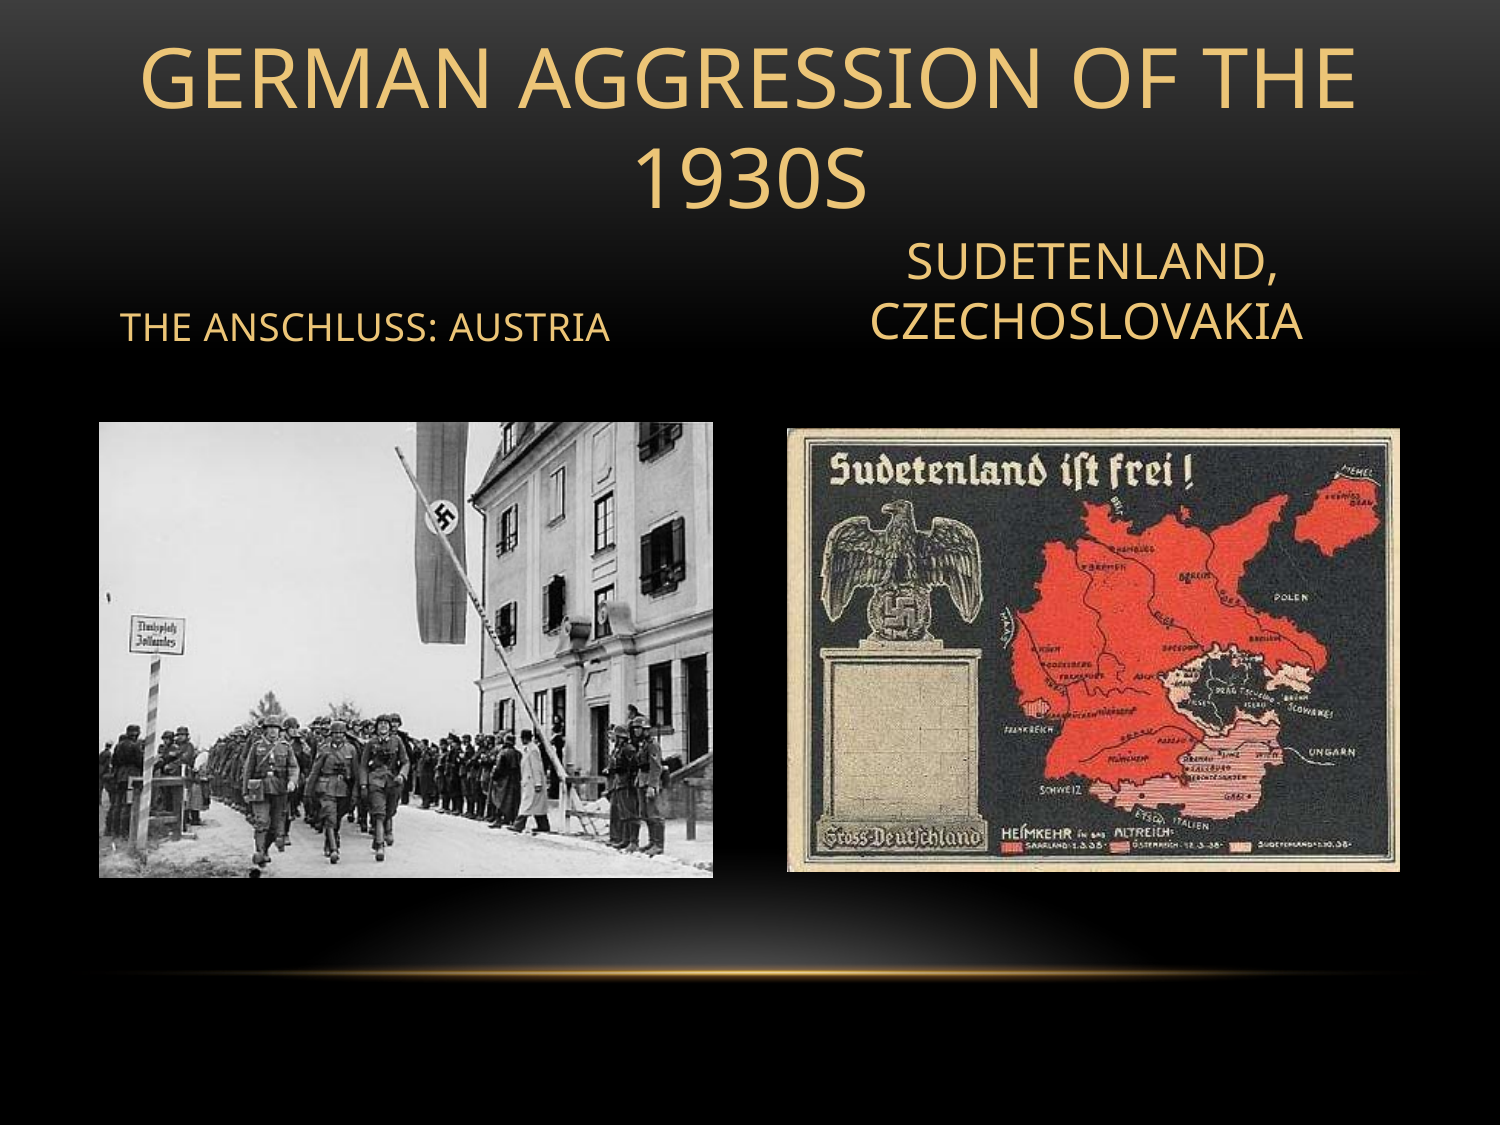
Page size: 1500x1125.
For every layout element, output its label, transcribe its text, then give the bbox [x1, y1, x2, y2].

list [787, 428, 1401, 872]
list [99, 422, 713, 878]
picture [0, 0, 1500, 1125]
list THE ANSCHLUSS: AUSTRIA [104, 262, 713, 357]
list SUDETENLAND, CZECHOSLOVAKIA [787, 262, 1400, 357]
title German Aggression of the 1930s [99, 45, 1400, 233]
